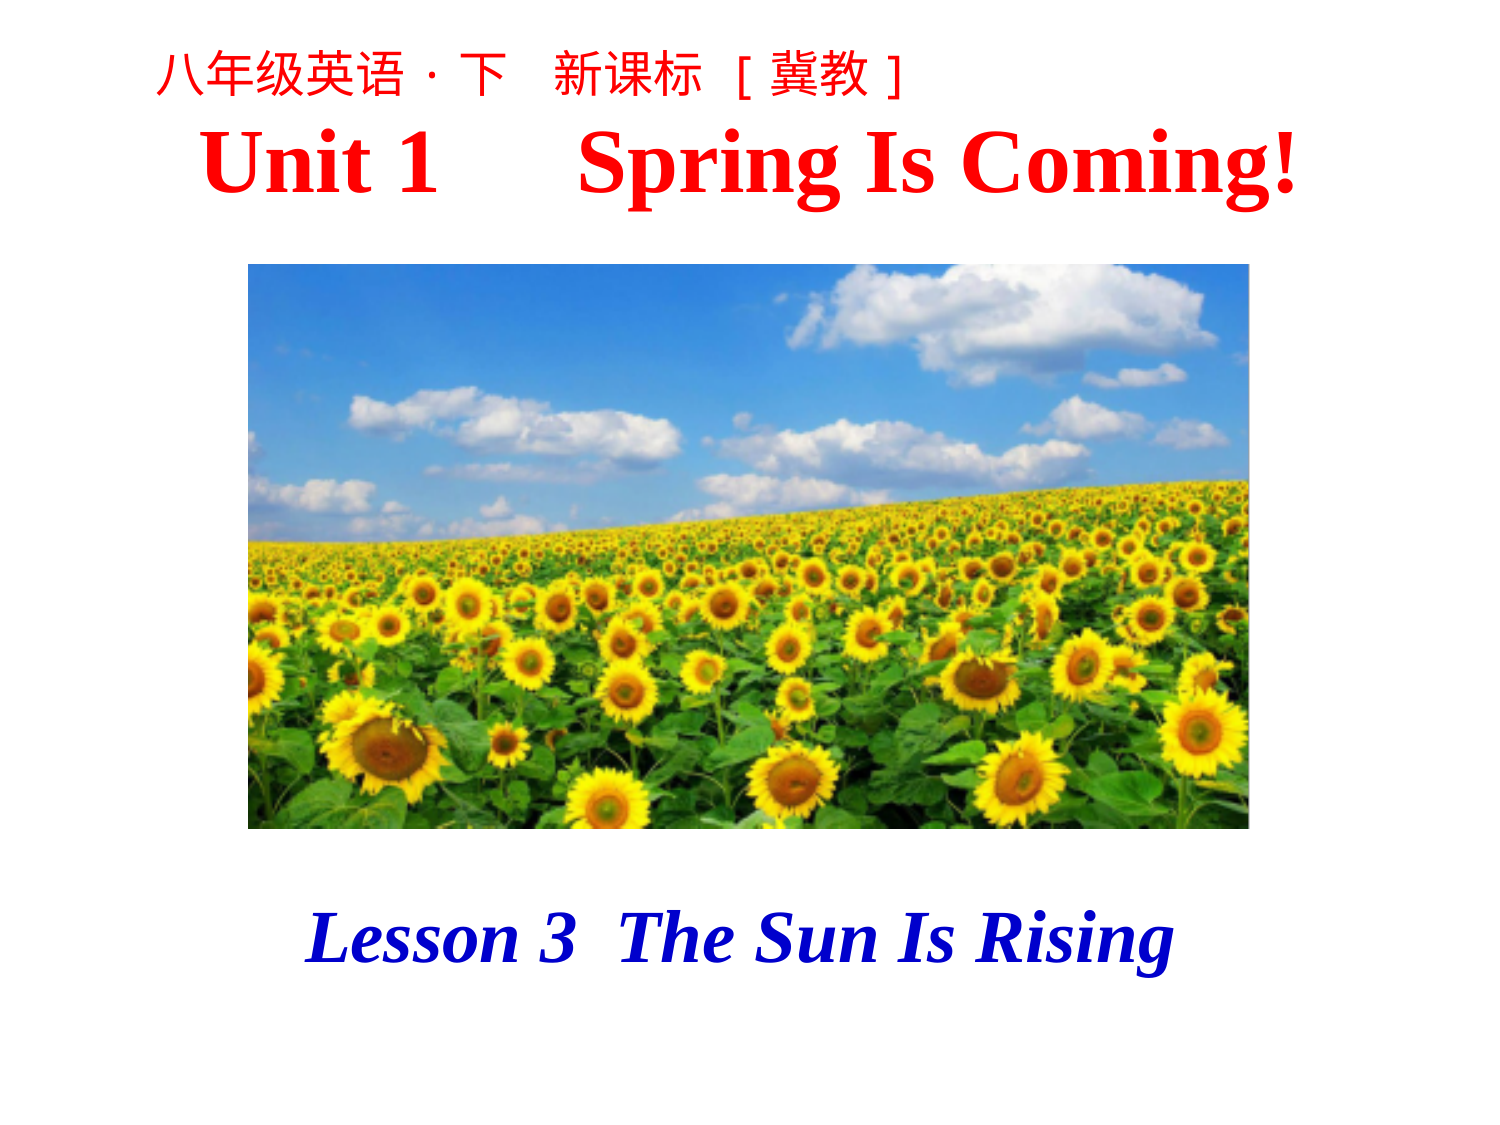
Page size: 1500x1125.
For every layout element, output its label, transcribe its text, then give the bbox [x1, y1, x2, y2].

text_box Unit 1 Spring Is Coming! [165, 93, 1335, 219]
text_box 八年级英语·下 新课标 [冀教] [0, 35, 1067, 110]
text_box Lesson 3 The Sun Is Rising [0, 791, 1500, 985]
picture [247, 264, 1253, 829]
